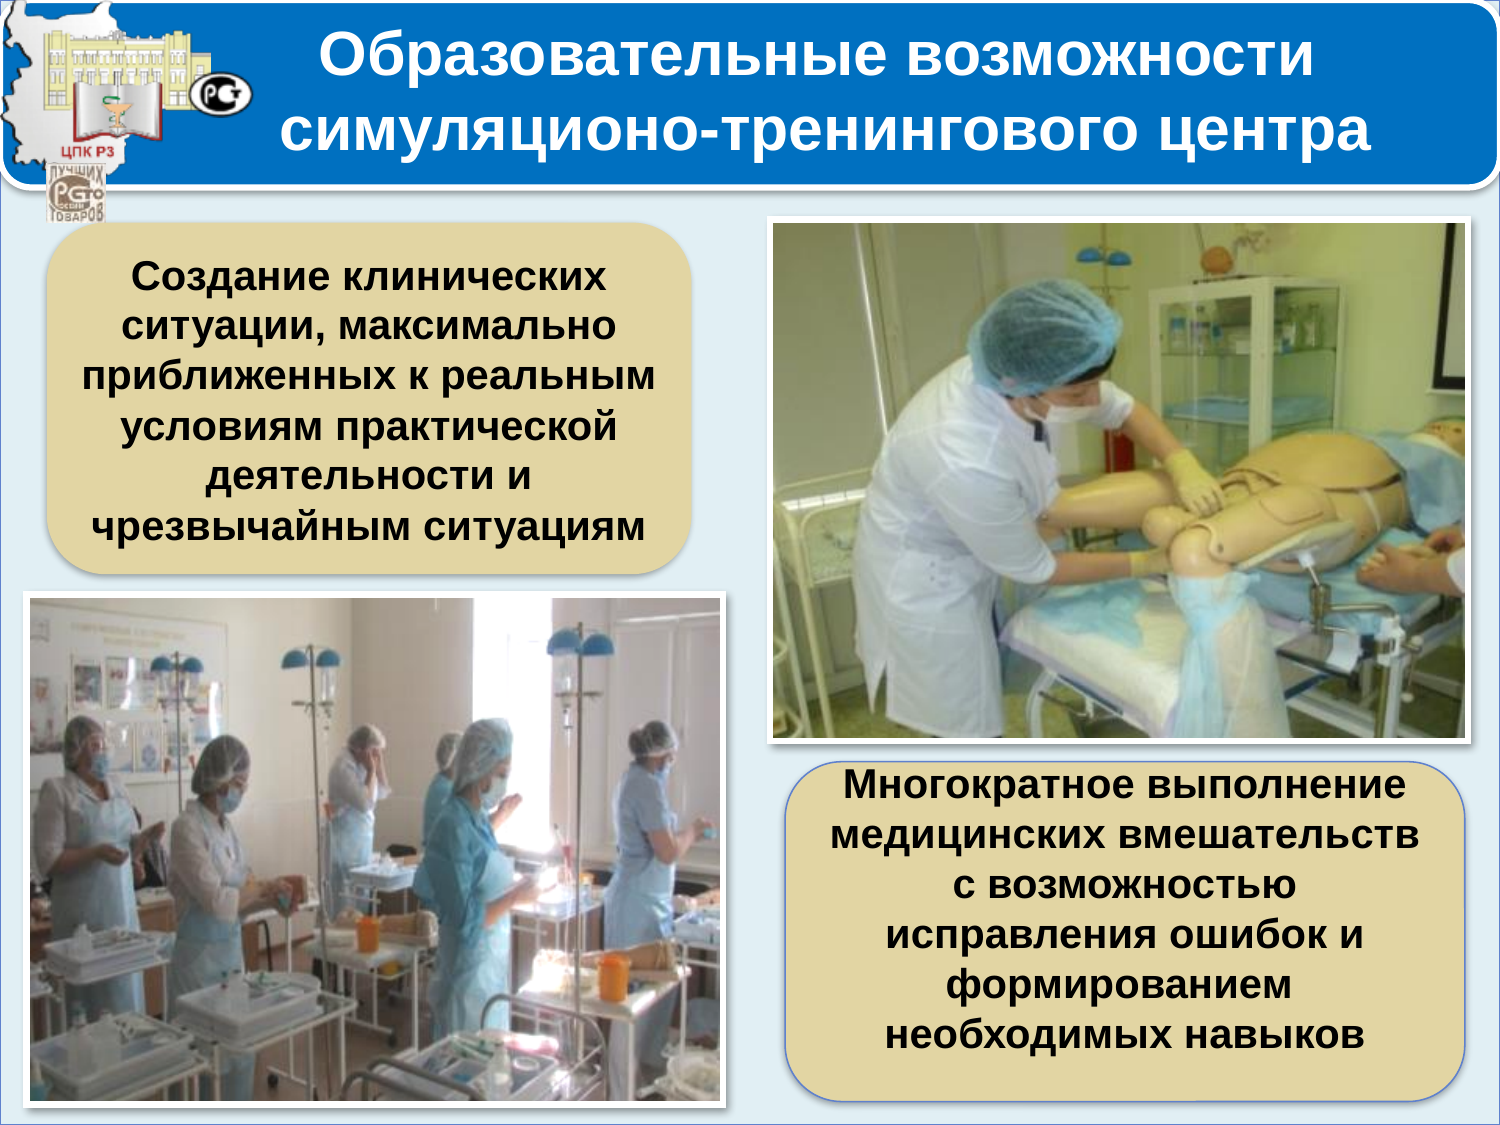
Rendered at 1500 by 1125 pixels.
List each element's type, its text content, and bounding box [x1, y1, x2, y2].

text_box Многократное выполнение медицинских вмешательств с возможностью исправления ошибок и формированием необходимых навыков [784, 760, 1466, 1103]
text_box Образовательные возможности симуляционо-тренингового центра [117, 0, 1500, 176]
text_box Создание клинических ситуации, максимально приближенных к реальным условиям практической деятельности и чрезвычайным ситуациям [46, 222, 692, 575]
picture [29, 597, 720, 1102]
picture [773, 222, 1466, 739]
picture [0, 0, 211, 223]
